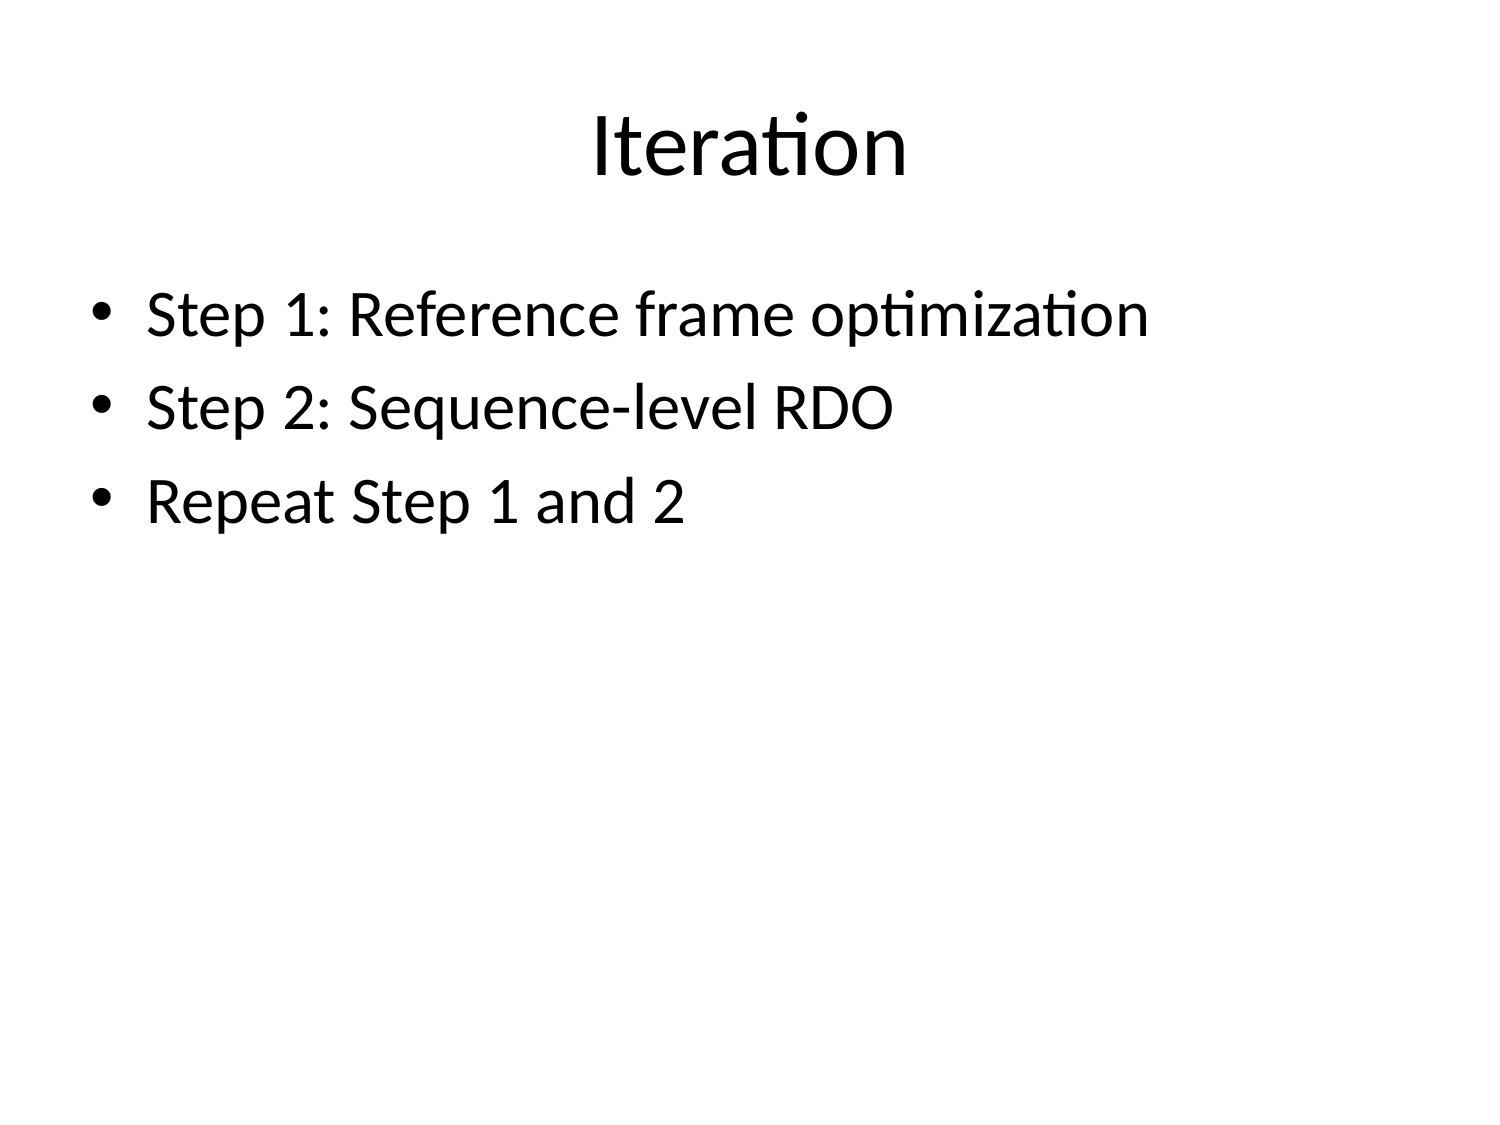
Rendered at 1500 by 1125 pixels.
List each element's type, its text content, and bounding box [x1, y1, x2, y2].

title Iteration [75, 45, 1425, 233]
list Step 1: Reference frame optimization Step 2: Sequence-level RDO Repeat Step 1 and 2 [75, 262, 1425, 1005]
